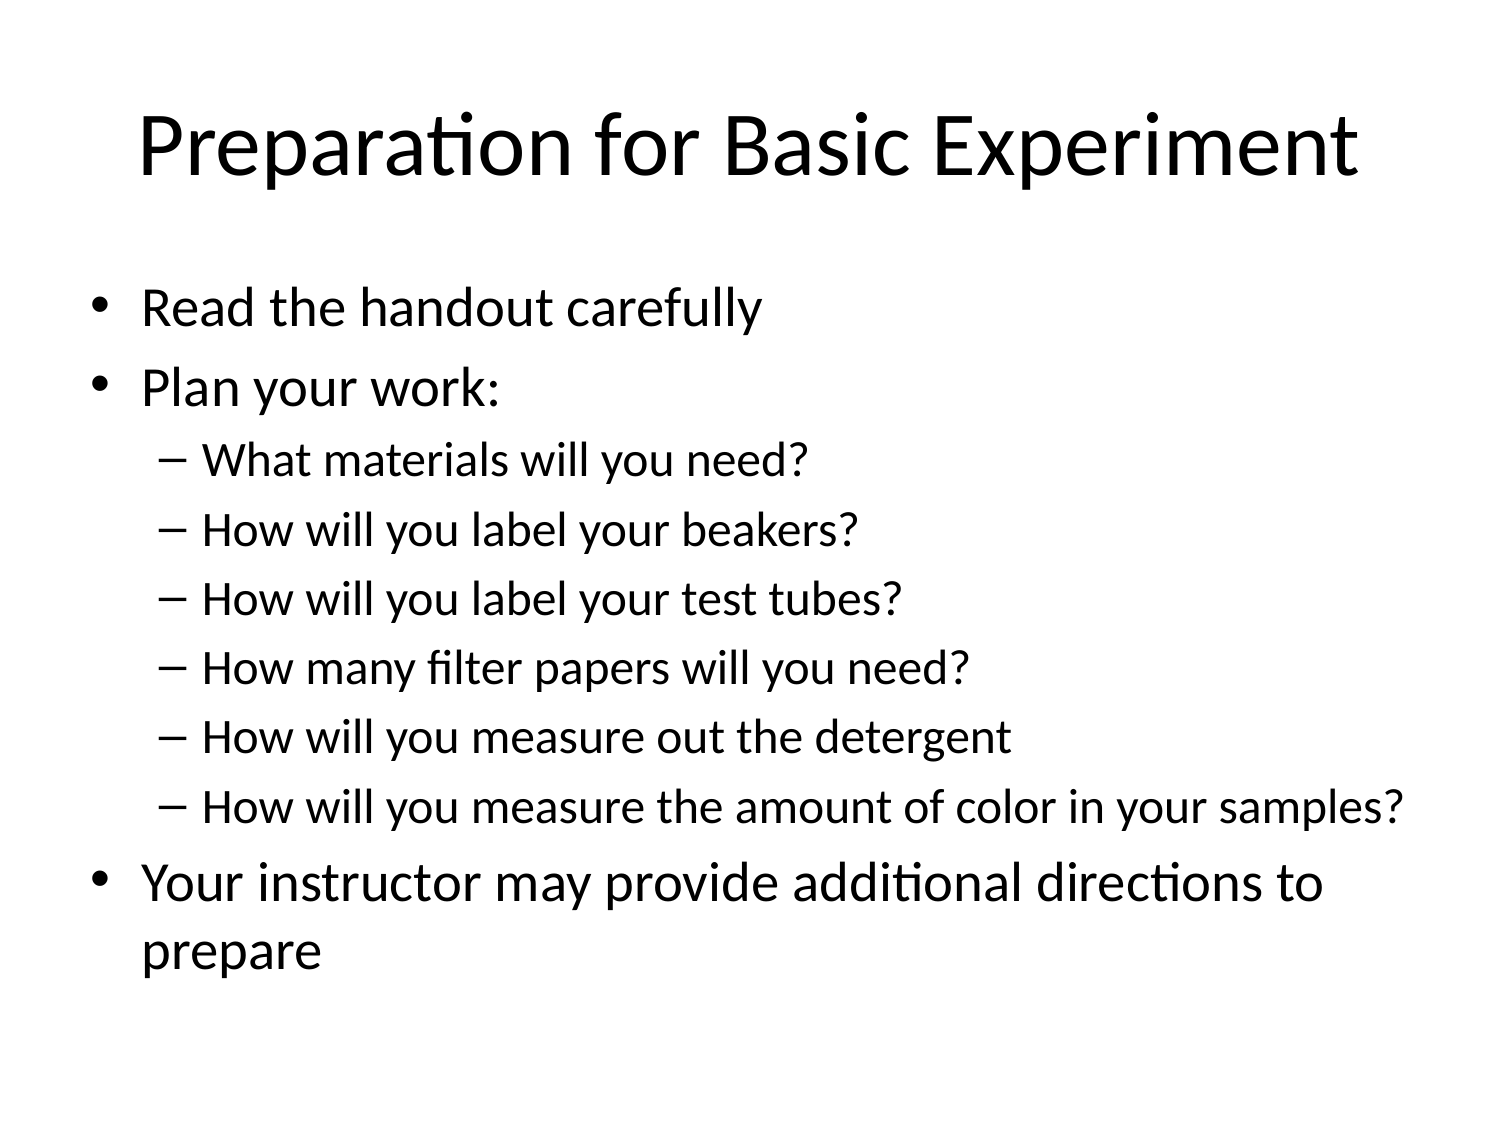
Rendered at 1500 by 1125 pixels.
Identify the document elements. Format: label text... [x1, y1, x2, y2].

title Preparation for Basic Experiment [75, 45, 1425, 233]
list Read the handout carefully Plan your work: What materials will you need? How will you label your beakers? How will you label your test tubes? How many filter papers will you need? How will you measure out the detergent How will you measure the amount of color in your samples? Your instructor may provide additional directions to prepare [75, 262, 1425, 1005]
